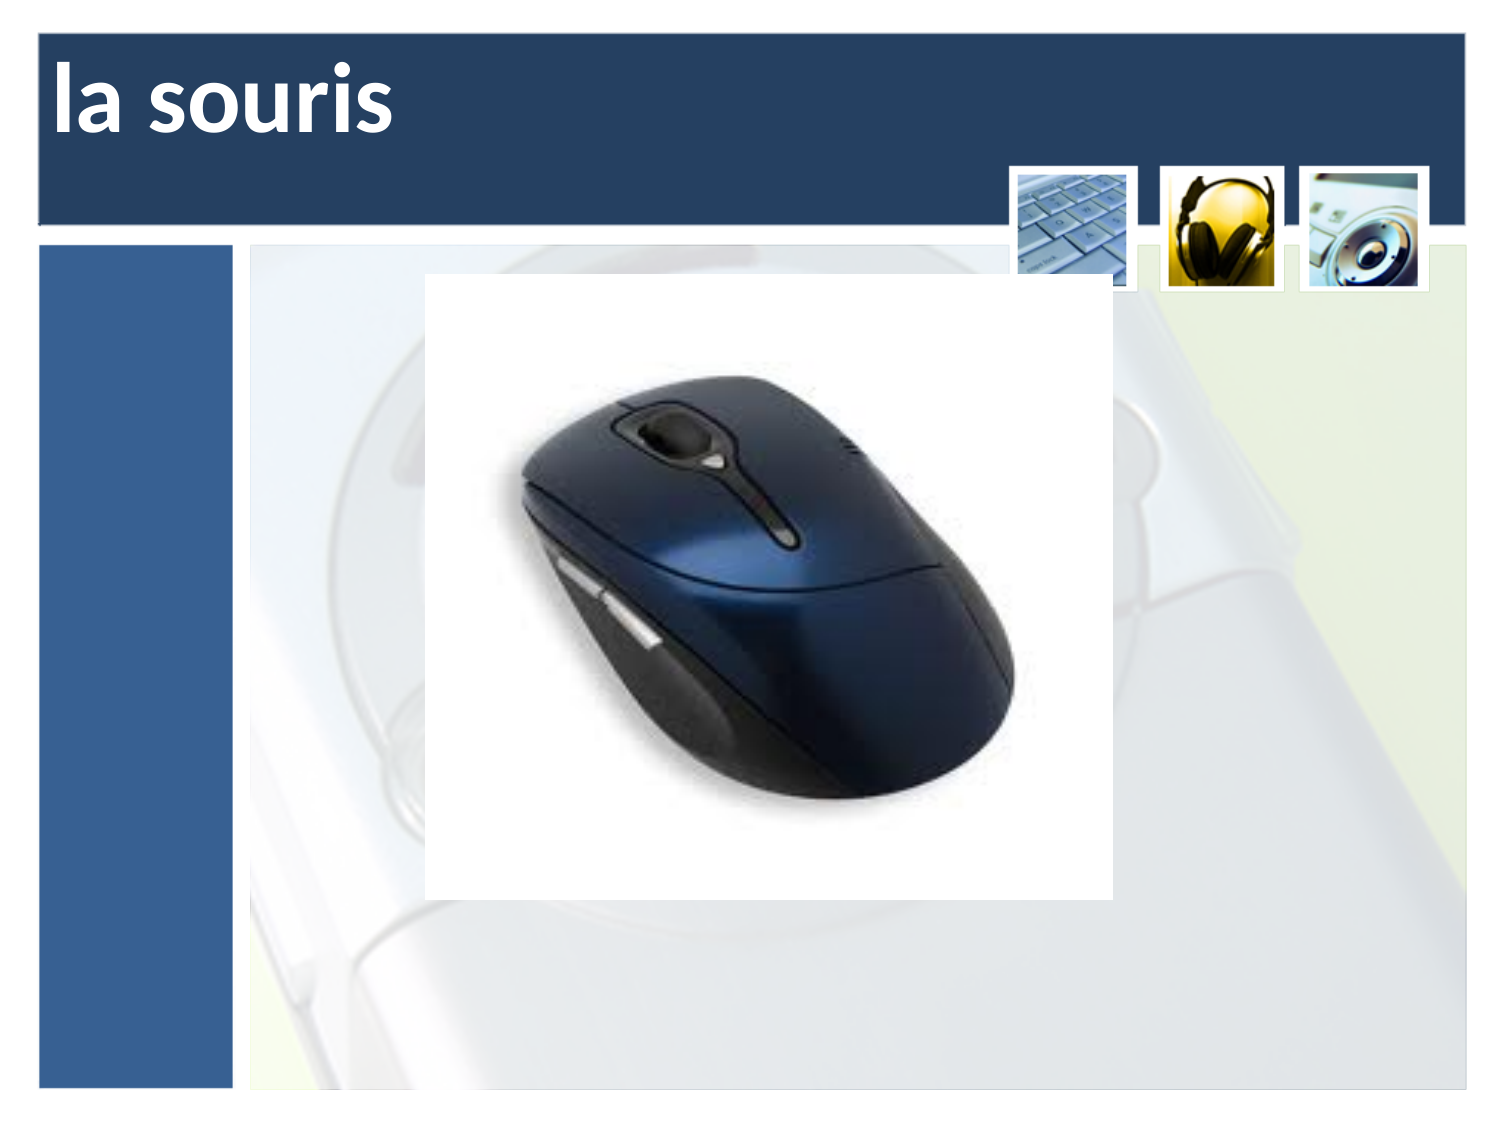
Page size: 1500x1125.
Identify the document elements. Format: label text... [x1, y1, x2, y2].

text_box la souris [36, 24, 1224, 160]
picture [0, 0, 1500, 1125]
